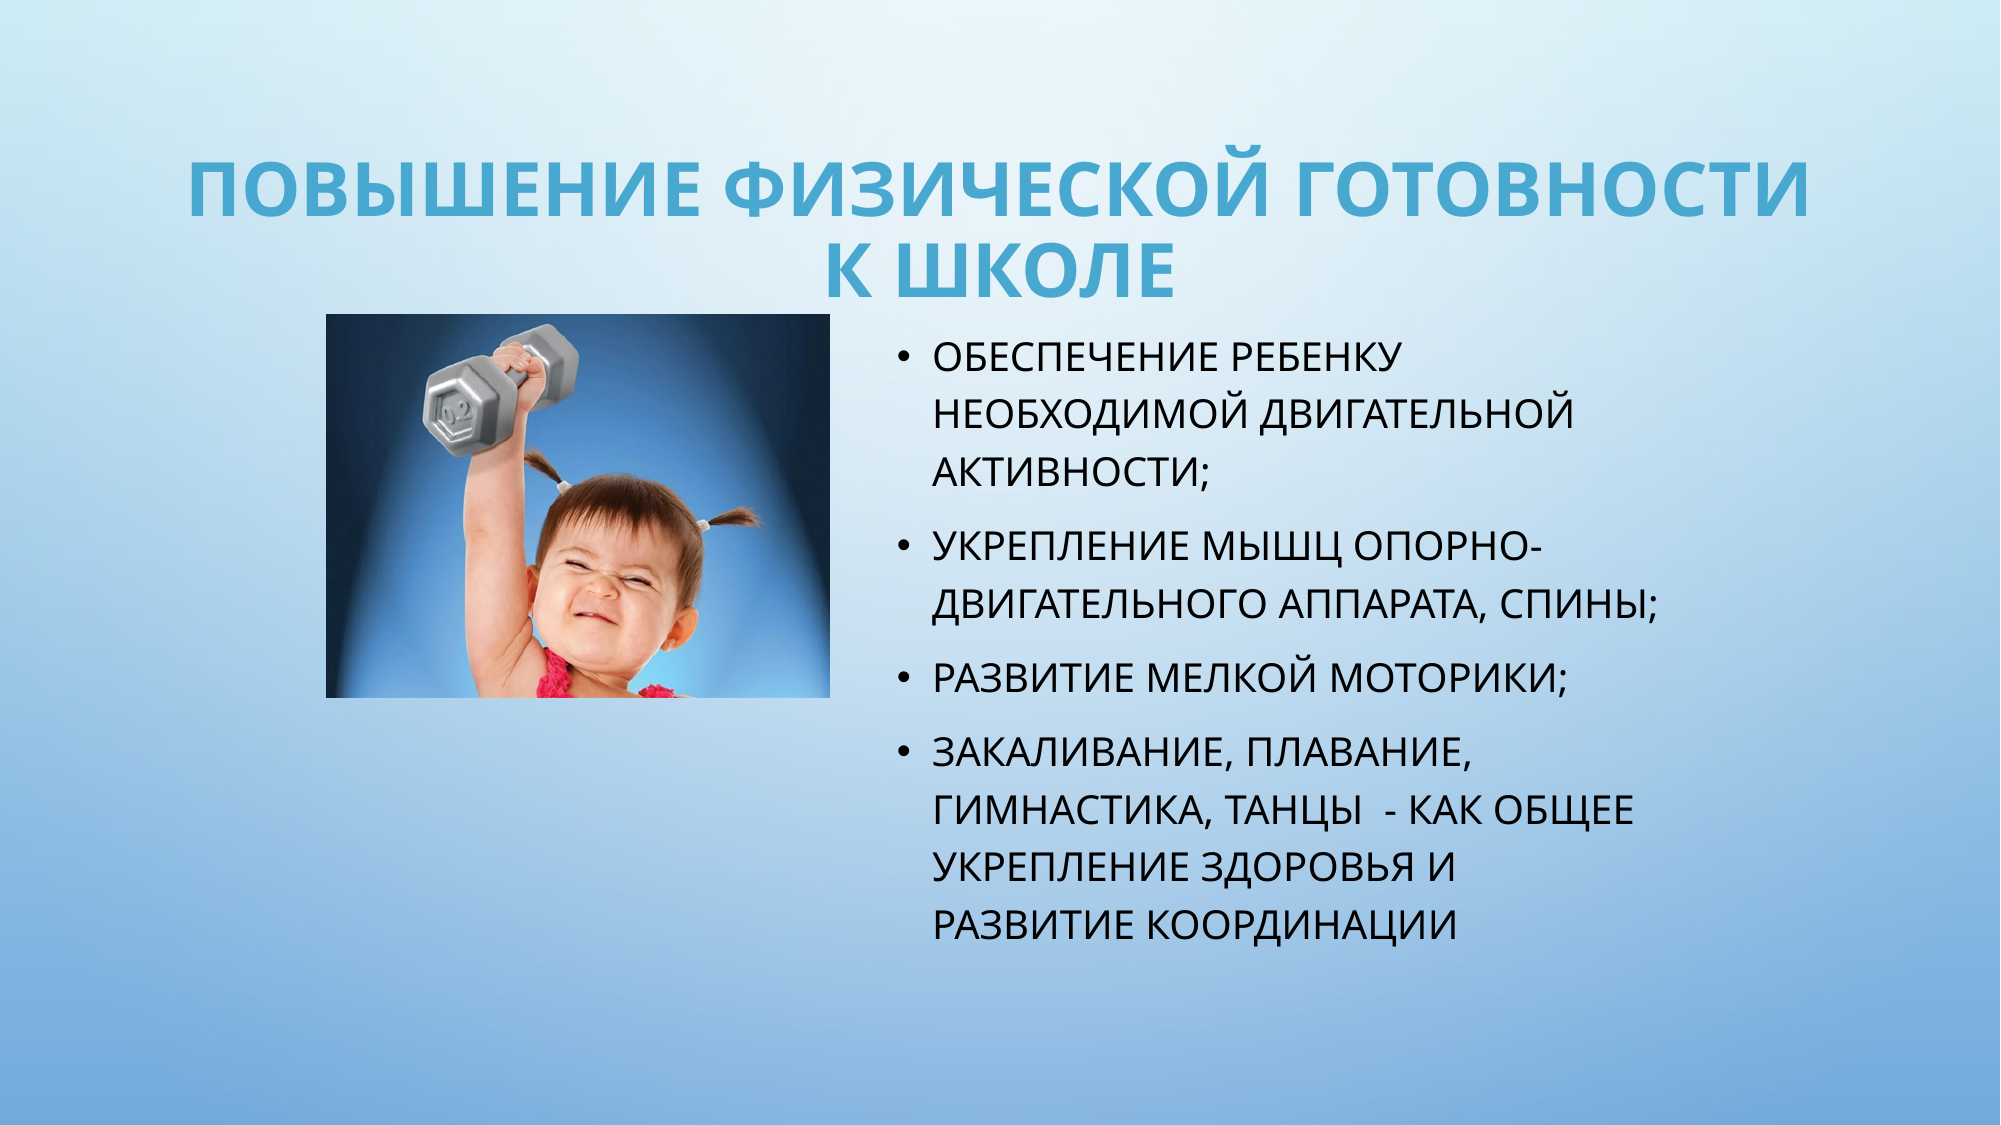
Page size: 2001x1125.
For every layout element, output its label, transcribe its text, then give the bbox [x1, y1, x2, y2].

title Повышение физической готовности к школе [149, 101, 1851, 364]
list Обеспечение ребенку необходимой двигательной активности; Укрепление мышц опорно-двигательного аппарата, спины; Развитие мелкой моторики; Закаливание, плавание, гимнастика, танцы - как общее укрепление здоровья и развитие координации [881, 314, 1686, 1004]
picture [326, 314, 830, 698]
